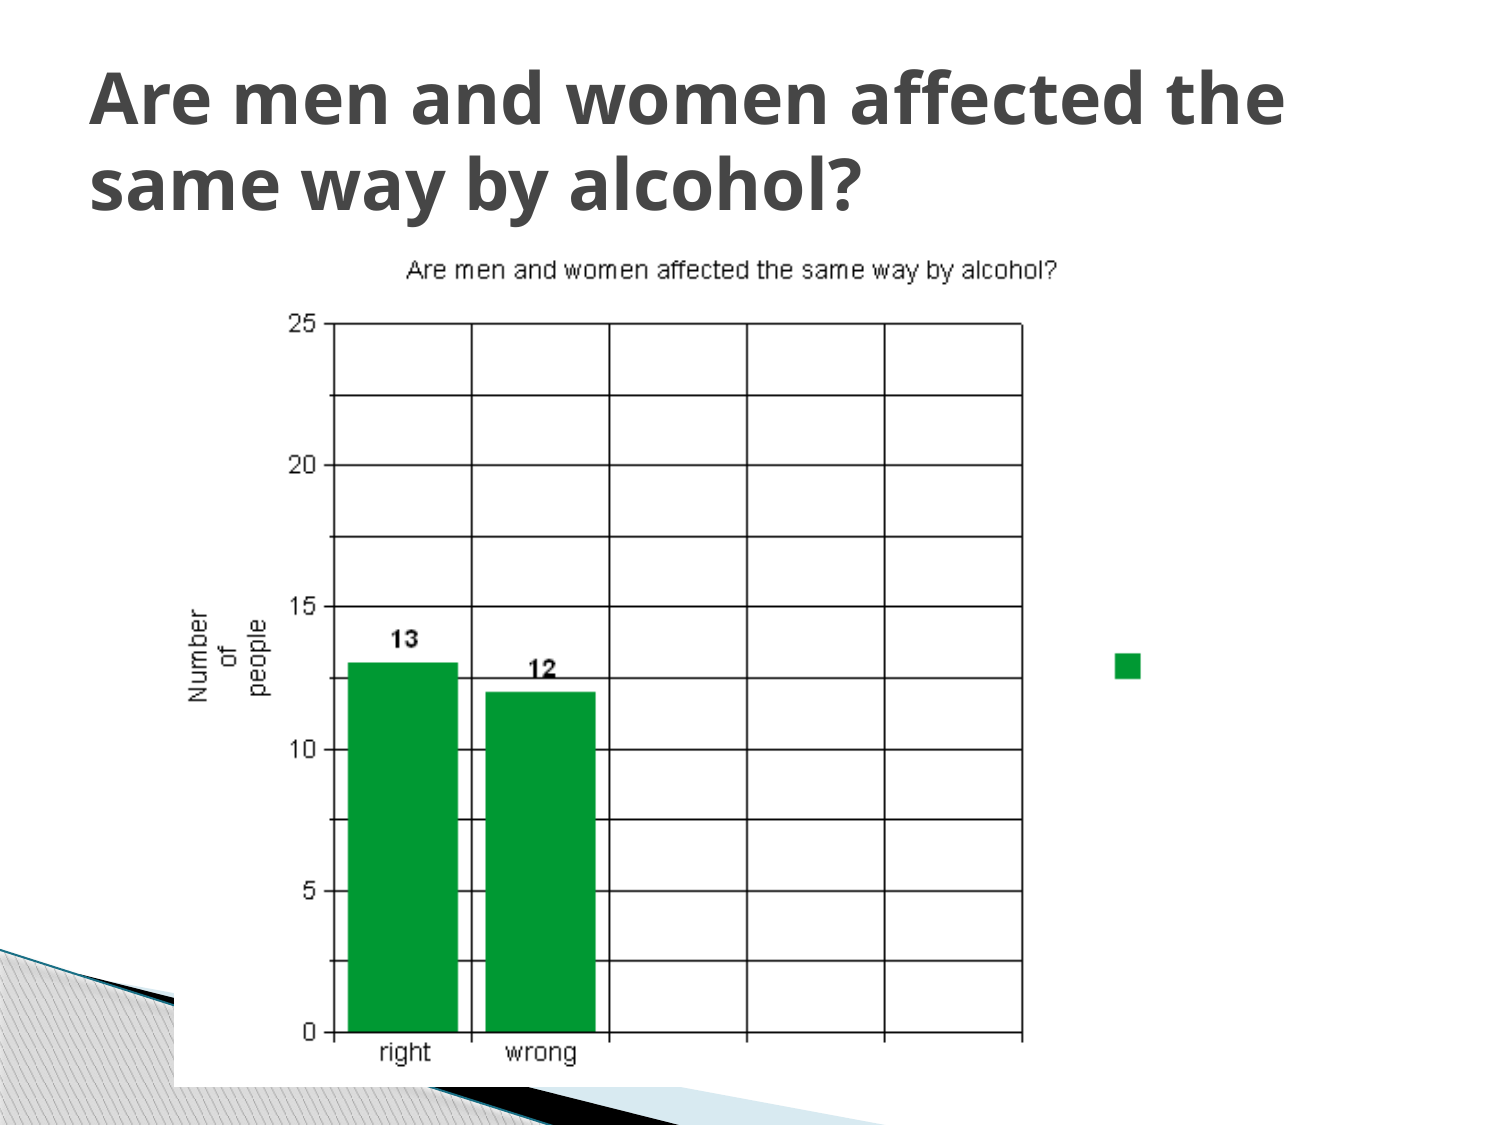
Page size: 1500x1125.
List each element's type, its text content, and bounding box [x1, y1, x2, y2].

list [174, 237, 1276, 1087]
title Are men and women affected the same way by alcohol? [75, 45, 1425, 233]
